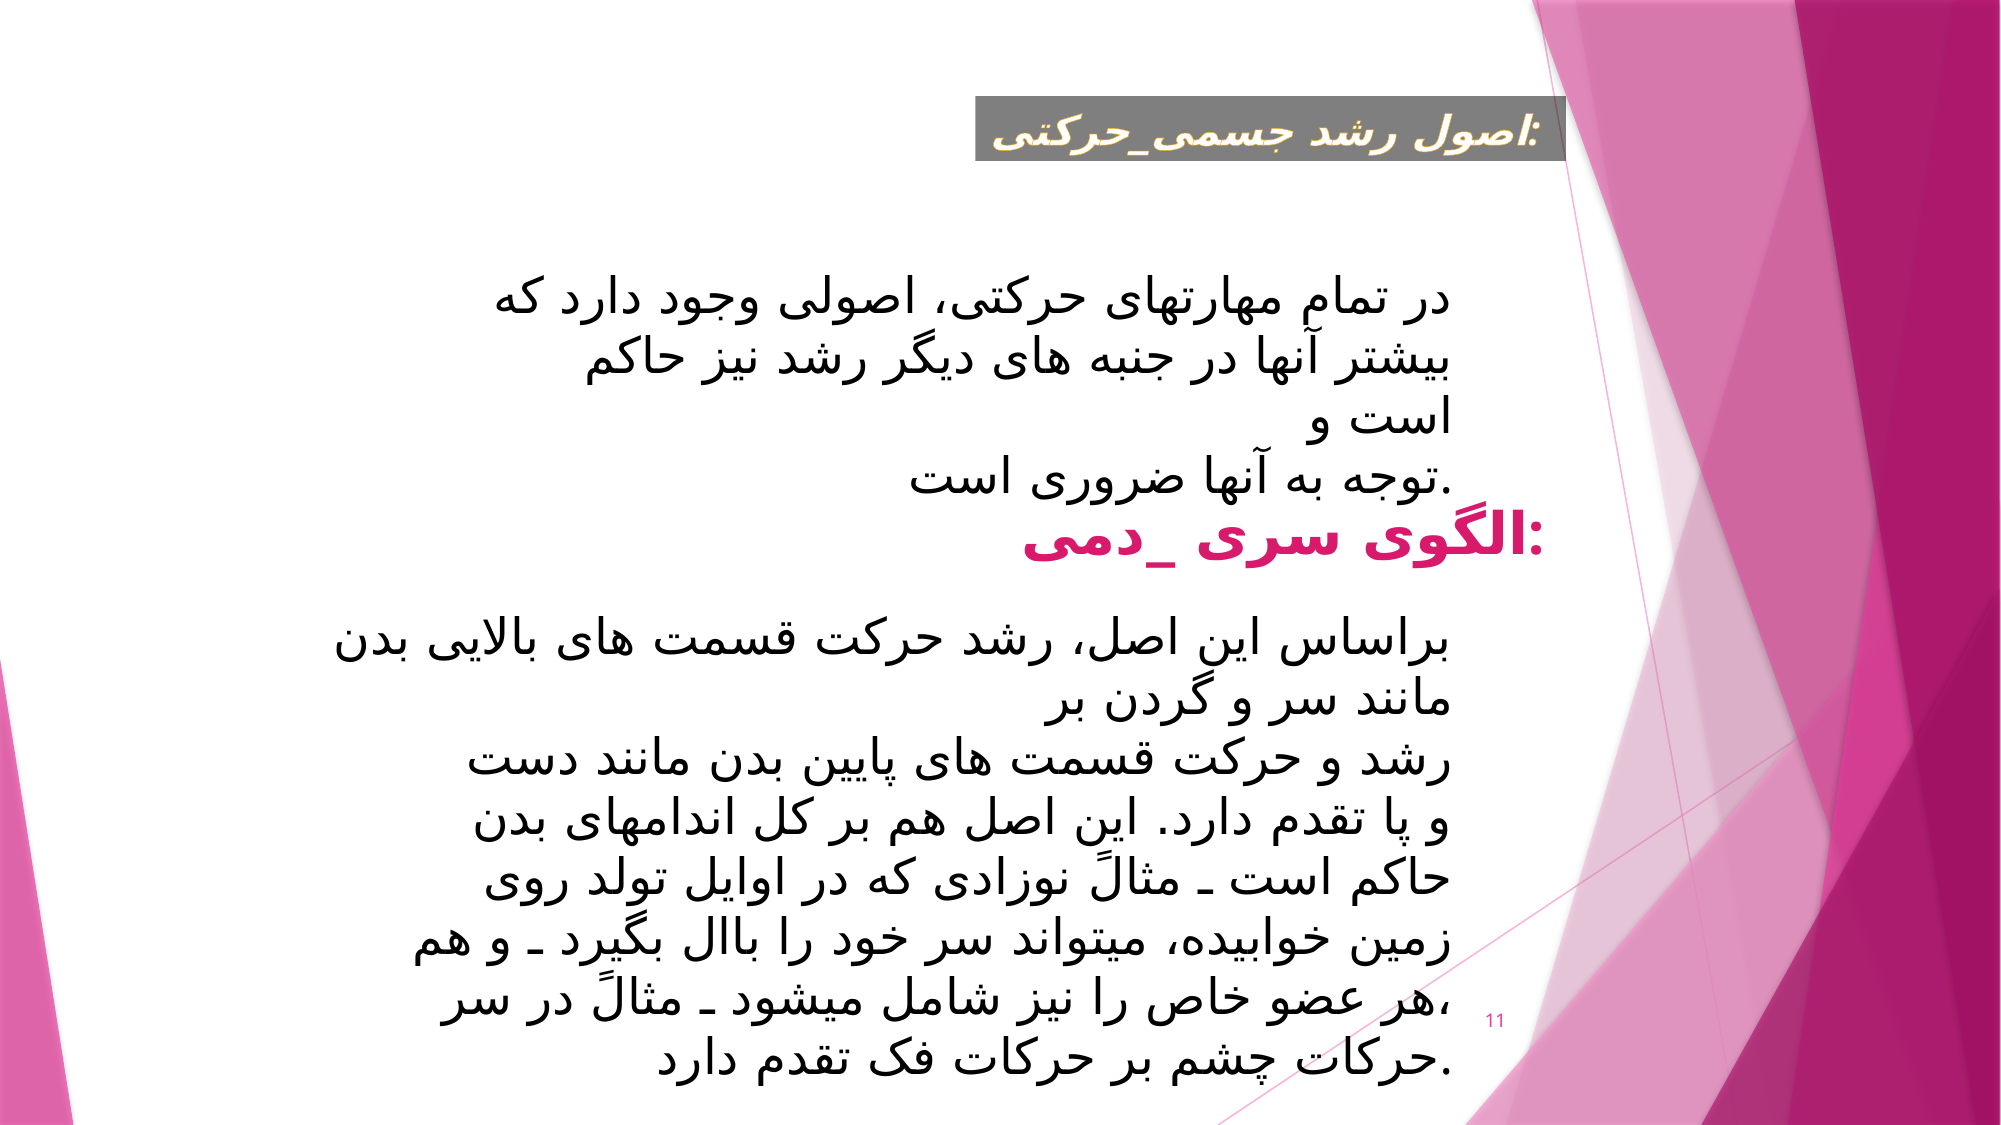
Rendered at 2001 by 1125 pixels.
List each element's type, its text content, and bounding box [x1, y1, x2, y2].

text_box اصول رشد جسمی_حرکتی: [975, 96, 1566, 161]
text_box الگوی سری _دمی: [1006, 489, 1560, 574]
slide_number 11 [1468, 991, 1522, 1051]
text_box براساس این اصل، رشد حرکت قسمت های بالایی بدن مانند سر و گردن بر رشد و حرکت قسمت های پایین بدن مانند دست و پا تقدم دارد. این اصل هم بر کل اندامهای بدن حاکم است ـ مثالً نوزادی که در اوایل تولد روی زمین خوابیده، میتواند سر خود را باال بگیرد ـ و هم هر عضو خاص را نیز شامل میشود ـ مثالً در سر، حرکات چشم بر حرکات فک تقدم دارد. [211, 596, 1468, 1092]
text_box در تمام مهارتهای حرکتی، اصولی وجود دارد که بیشتر آنها در جنبه های دیگر رشد نیز حاکم است و توجه به آنها ضروری است. [467, 256, 1468, 511]
